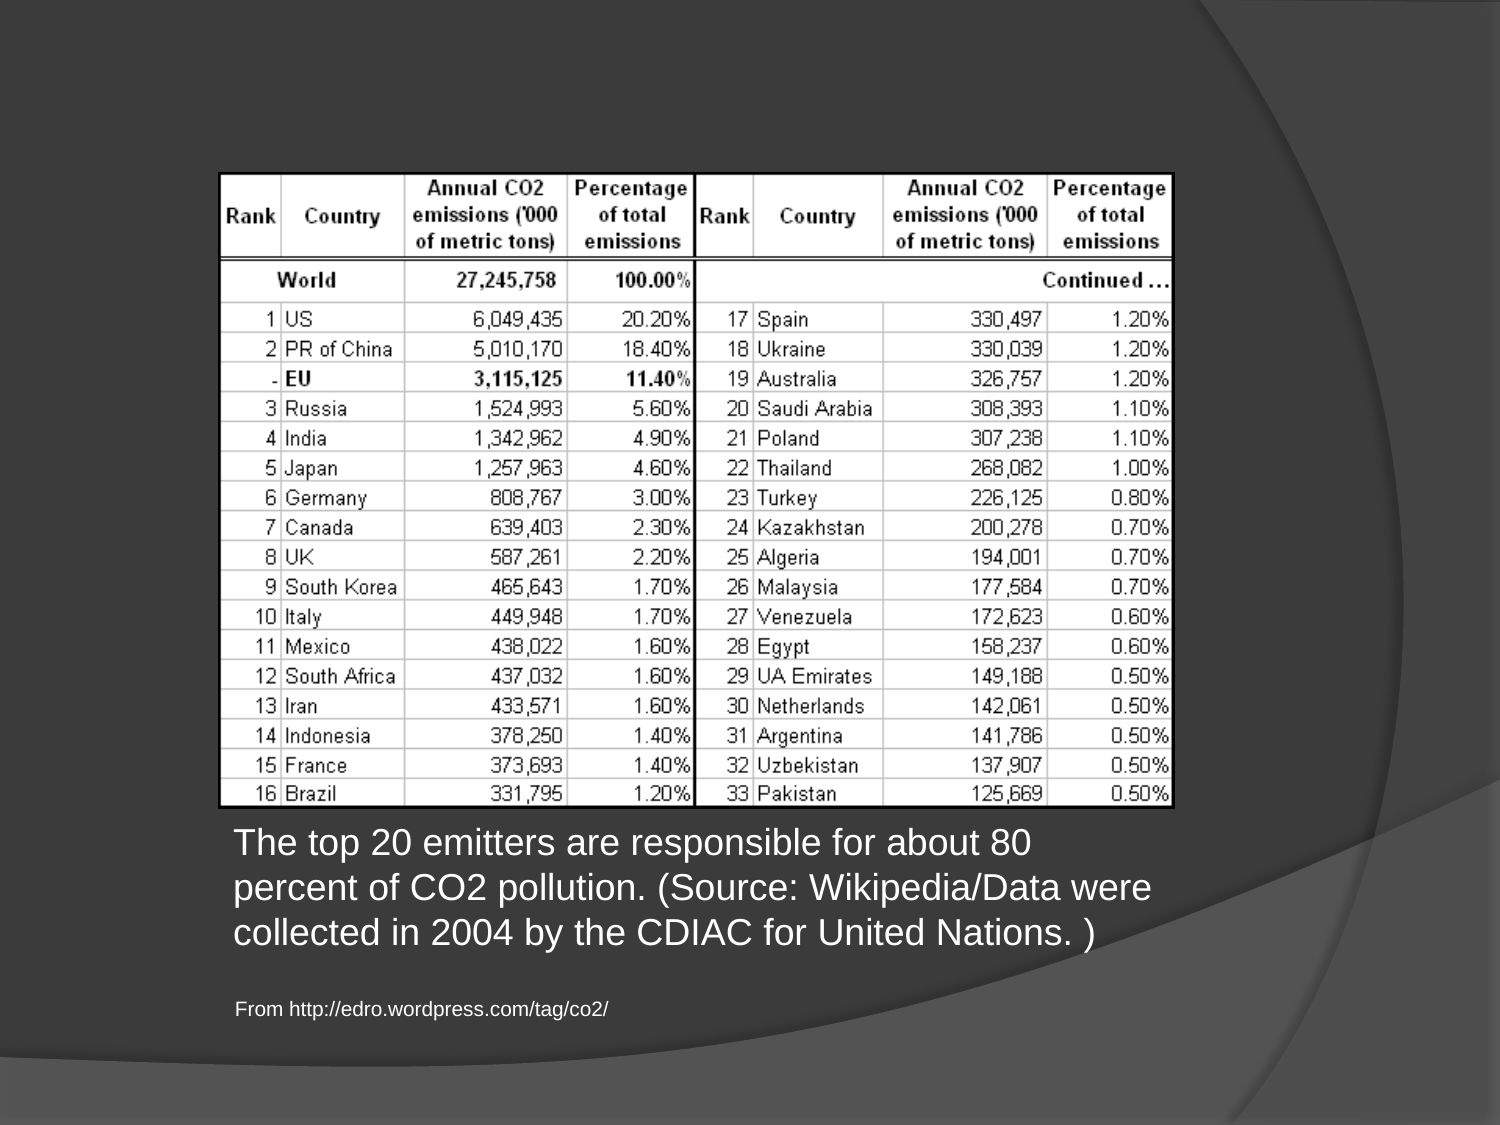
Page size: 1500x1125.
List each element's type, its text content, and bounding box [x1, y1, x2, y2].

picture [218, 172, 1175, 809]
text_box From http://edro.wordpress.com/tag/co2/ [220, 987, 624, 1028]
text_box The top 20 emitters are responsible for about 80 percent of CO2 pollution. (Source: Wikipedia/Data were collected in 2004 by the CDIAC for United Nations. ) [218, 819, 1176, 961]
